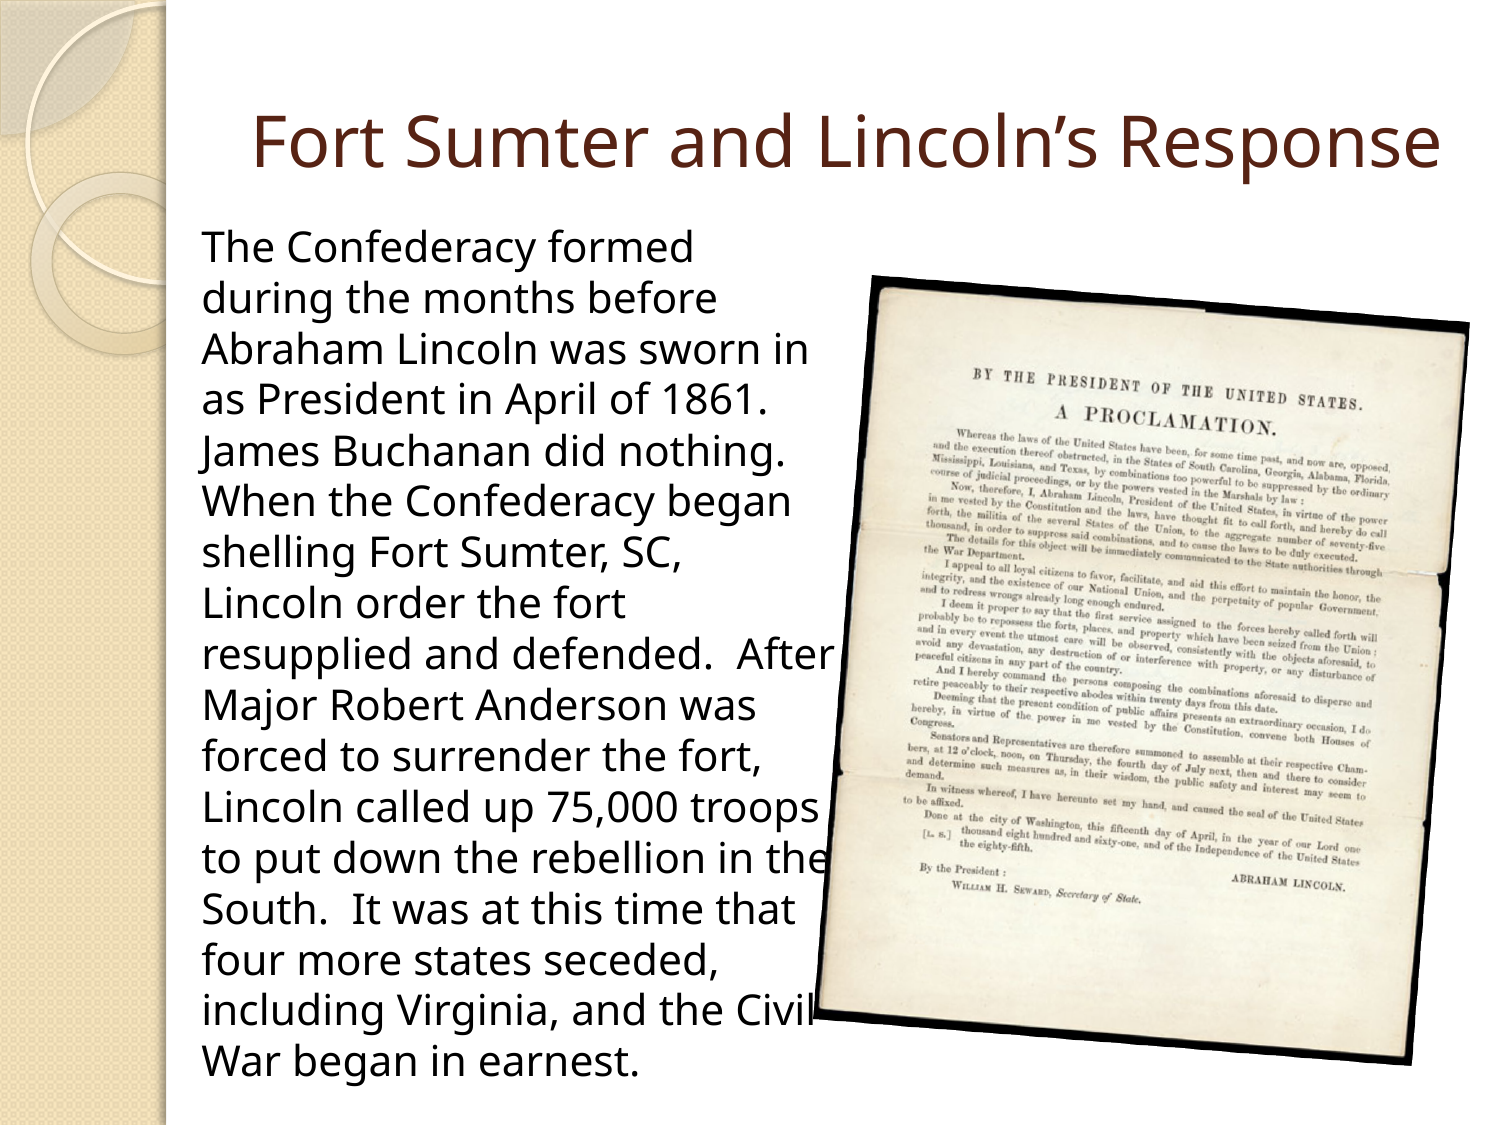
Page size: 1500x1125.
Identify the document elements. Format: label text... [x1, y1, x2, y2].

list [840, 297, 1441, 1043]
title Fort Sumter and Lincoln’s Response [235, 45, 1466, 233]
picture [870, 276, 1137, 297]
list The Confederacy formed during the months before Abraham Lincoln was sworn in as President in April of 1861. James Buchanan did nothing. When the Confederacy began shelling Fort Sumter, SC, Lincoln order the fort resupplied and defended. After Major Robert Anderson was forced to surrender the fort, Lincoln called up 75,000 troops to put down the rebellion in the South. It was at this time that four more states seceded, including Virginia, and the Civil War began in earnest. [174, 212, 850, 1113]
picture [1441, 321, 1469, 679]
picture [813, 687, 840, 1021]
picture [1129, 1043, 1413, 1065]
